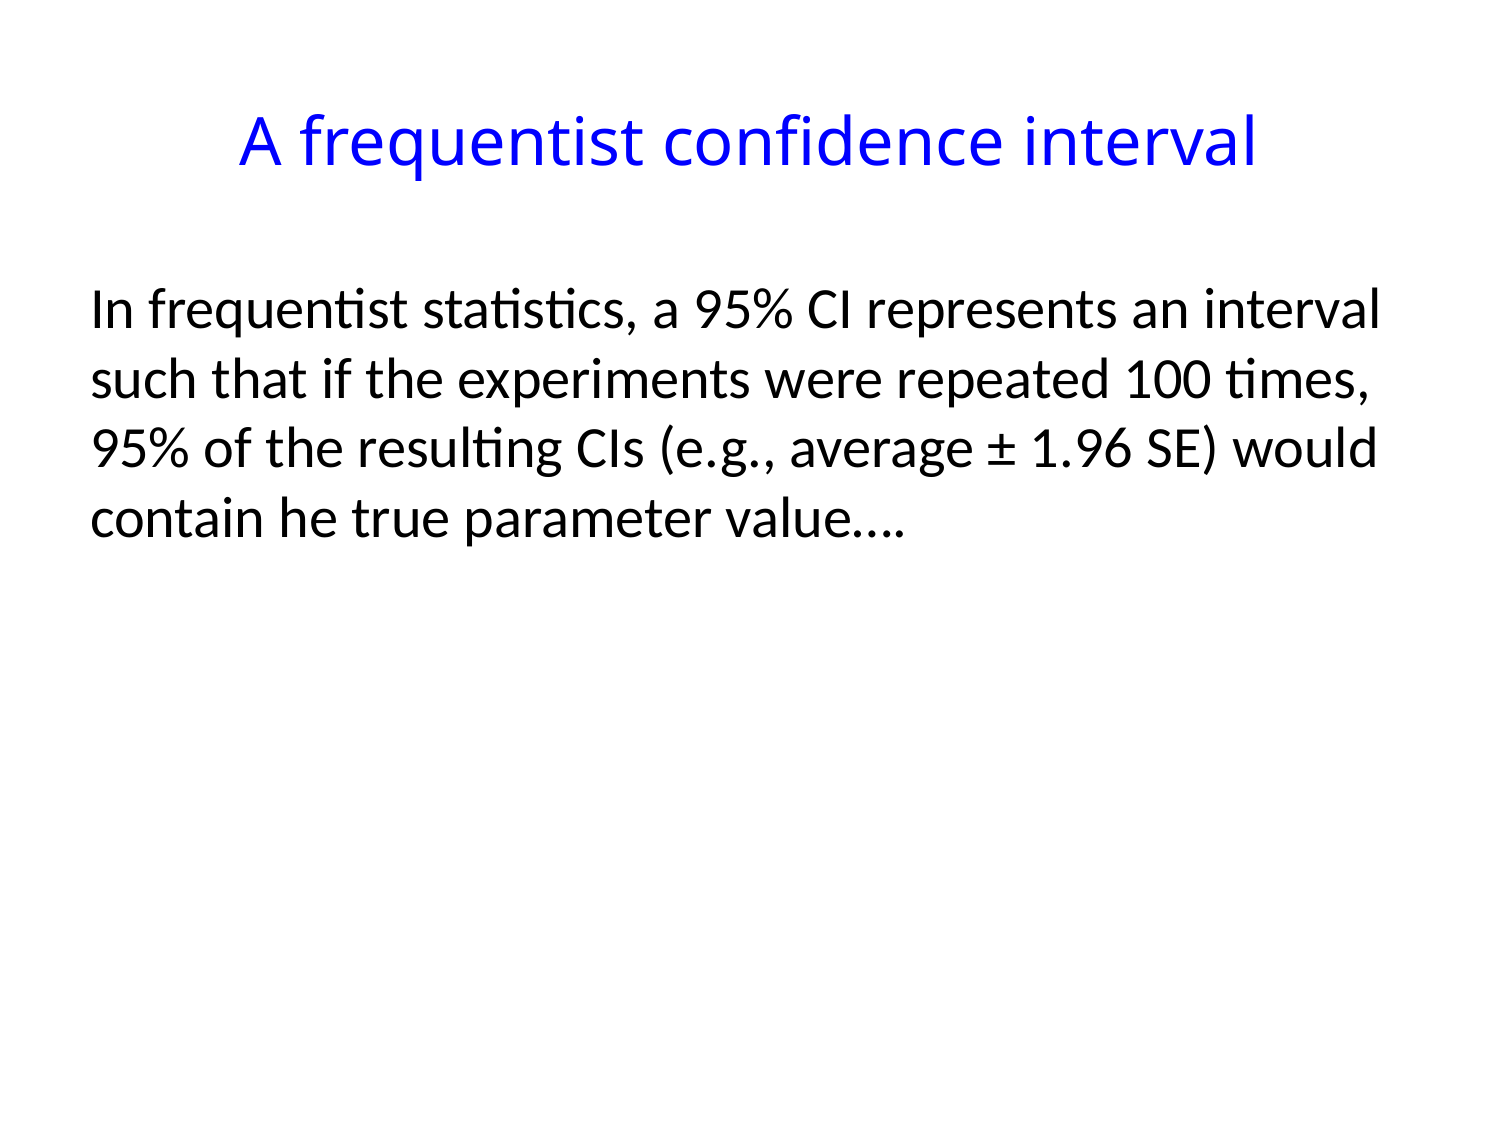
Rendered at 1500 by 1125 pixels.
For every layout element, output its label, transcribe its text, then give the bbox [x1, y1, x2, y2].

list In frequentist statistics, a 95% CI represents an interval such that if the experiments were repeated 100 times, 95% of the resulting CIs (e.g., average ± 1.96 SE) would contain he true parameter value…. [75, 262, 1425, 1005]
title A frequentist confidence interval [75, 45, 1425, 233]
